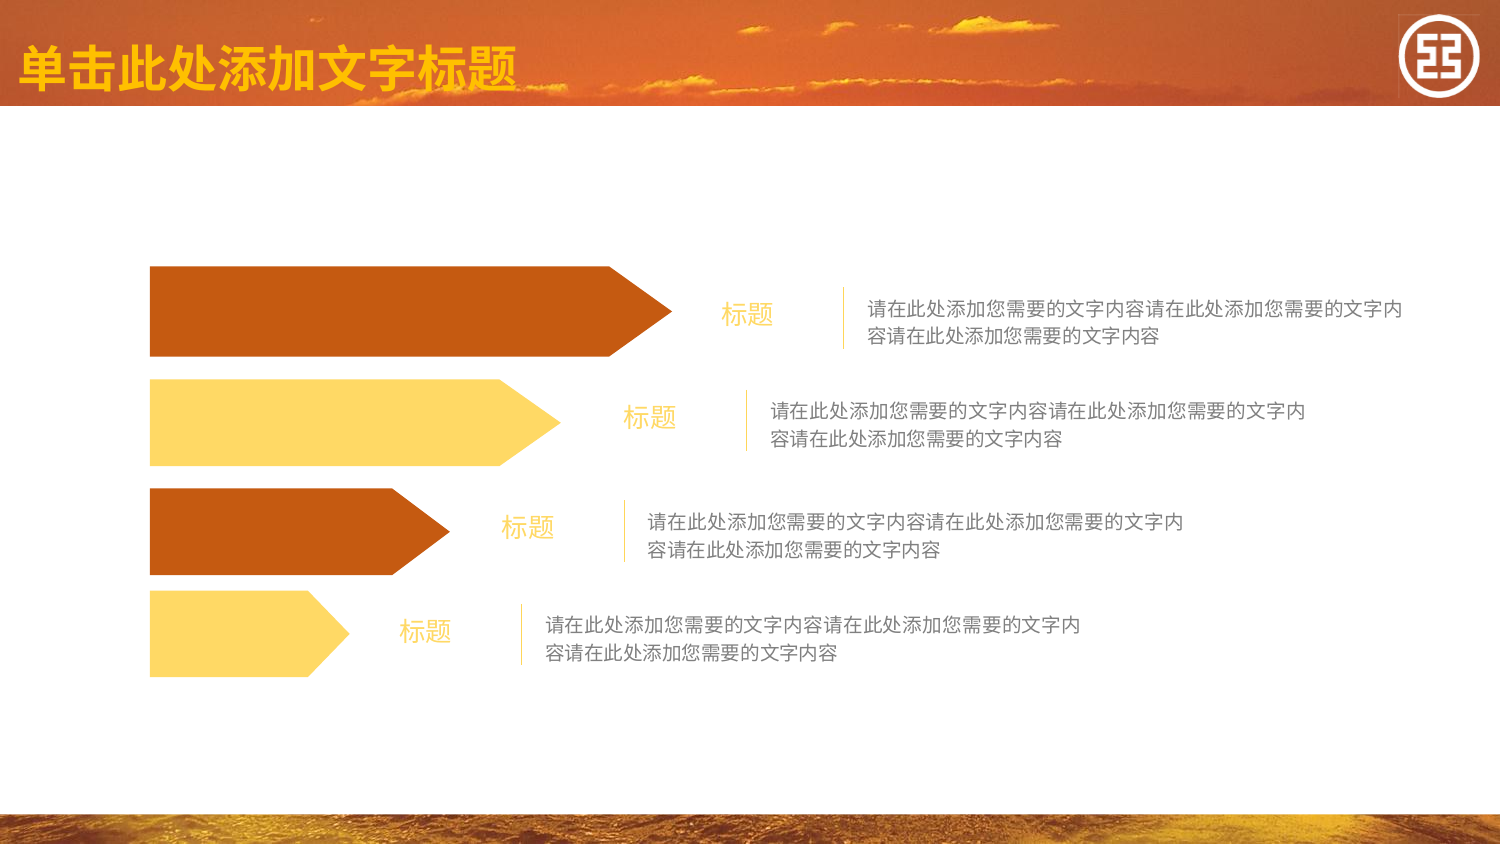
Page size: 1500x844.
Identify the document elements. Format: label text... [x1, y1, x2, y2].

text_box 请在此处添加您需要的文字内容请在此处添加您需要的文字内容请在此处添加您需要的文字内容 [770, 395, 1306, 451]
text_box [149, 590, 350, 678]
text_box 标题 [348, 607, 503, 654]
text_box 请在此处添加您需要的文字内容请在此处添加您需要的文字内容请在此处添加您需要的文字内容 [647, 506, 1184, 561]
picture [0, 815, 1500, 844]
text_box 标题 [573, 393, 728, 441]
text_box 请在此处添加您需要的文字内容请在此处添加您需要的文字内容请在此处添加您需要的文字内容 [867, 292, 1403, 348]
text_box [149, 266, 673, 357]
text_box 标题 [670, 291, 825, 338]
text_box [149, 379, 561, 467]
picture [0, 0, 1500, 106]
text_box 标题 [451, 504, 606, 551]
text_box [149, 488, 450, 576]
text_box 请在此处添加您需要的文字内容请在此处添加您需要的文字内容请在此处添加您需要的文字内容 [545, 609, 1081, 665]
